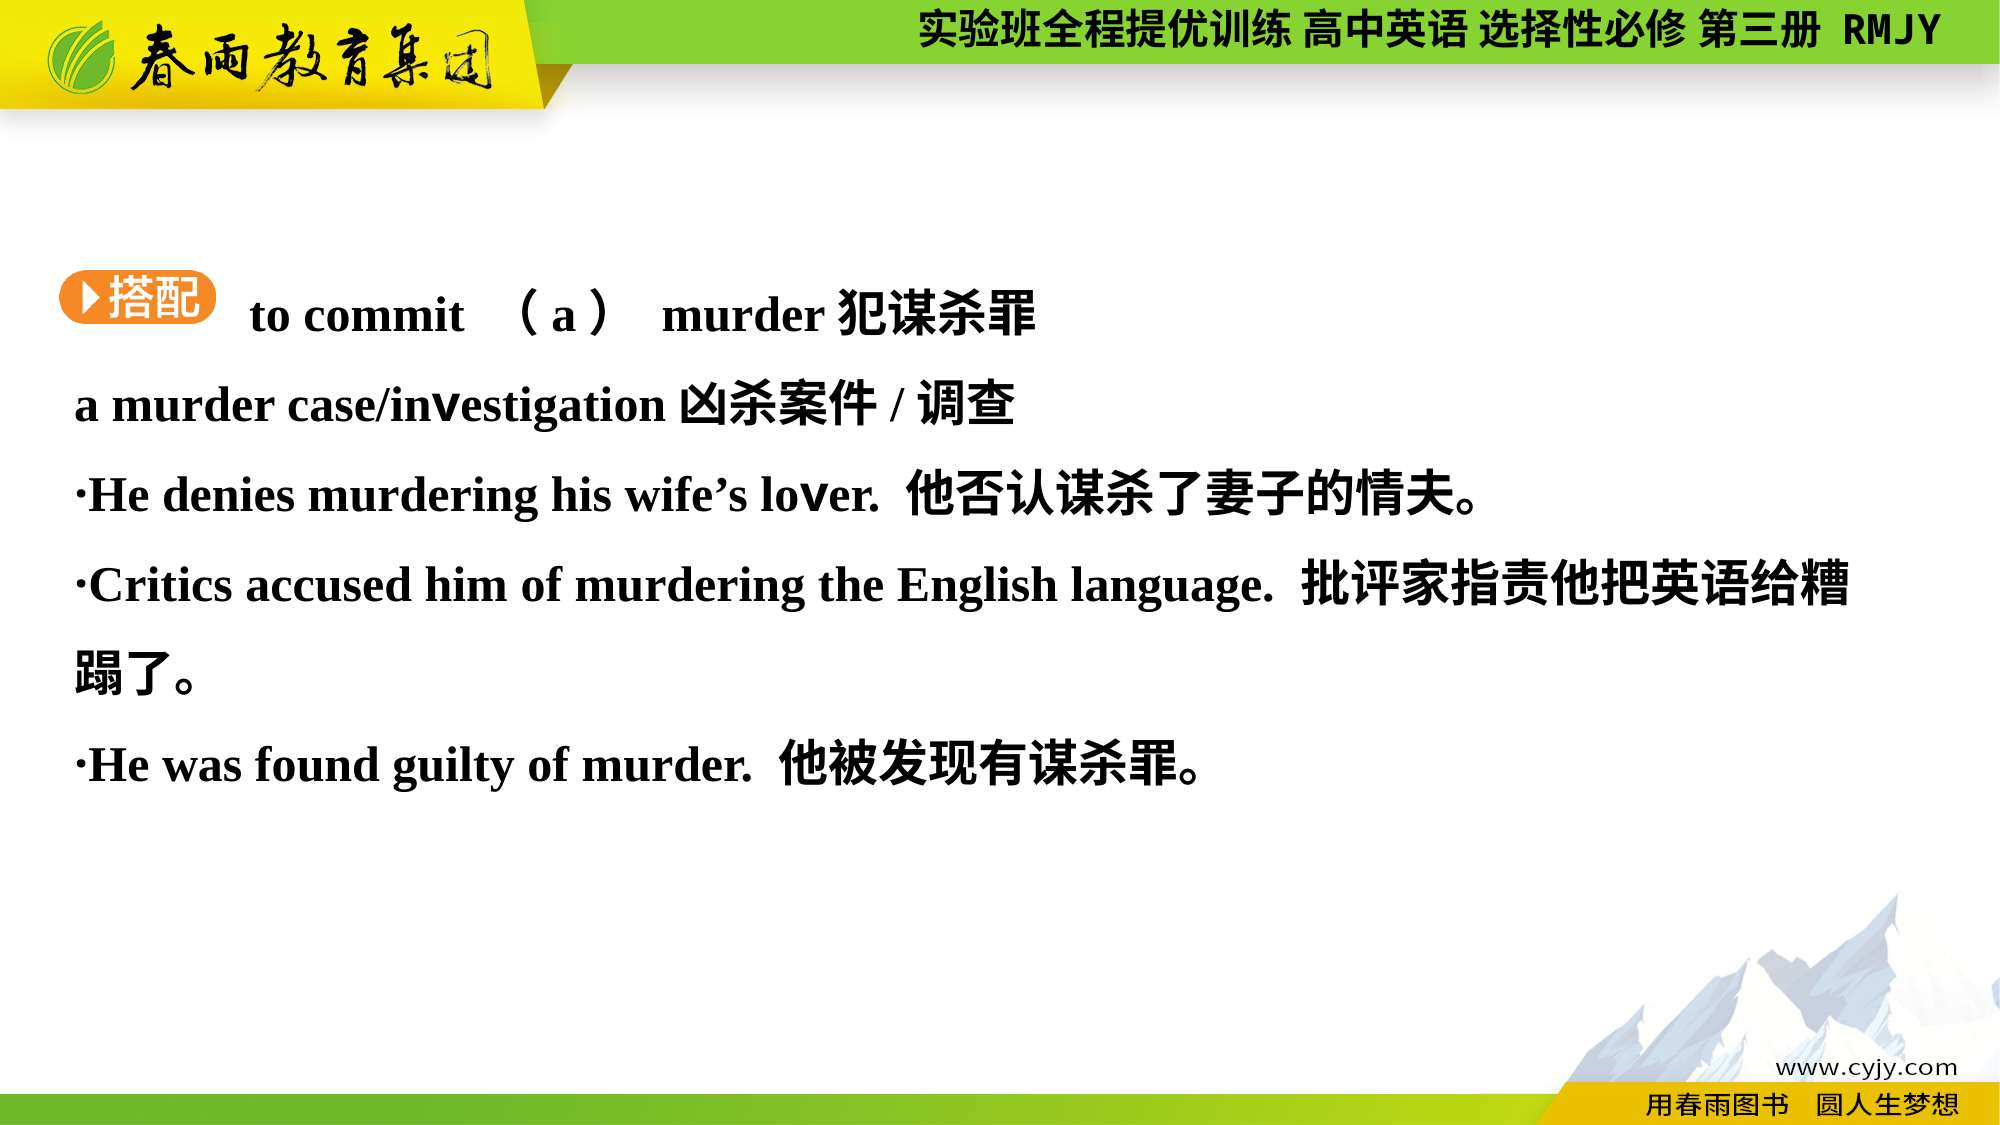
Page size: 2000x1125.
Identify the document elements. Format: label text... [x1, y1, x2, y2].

picture [0, 0, 2000, 1125]
list to commit （a） murder犯谋杀罪 a murder case/investigation凶杀案件/调查 ·He denies murdering his wife’s lover. 他否认谋杀了妻子的情夫。 ·Critics accused him of murdering the English language. 批评家指责他把英语给糟 蹋了。 ·He was found guilty of murder. 他被发现有谋杀罪。 [59, 243, 1944, 804]
